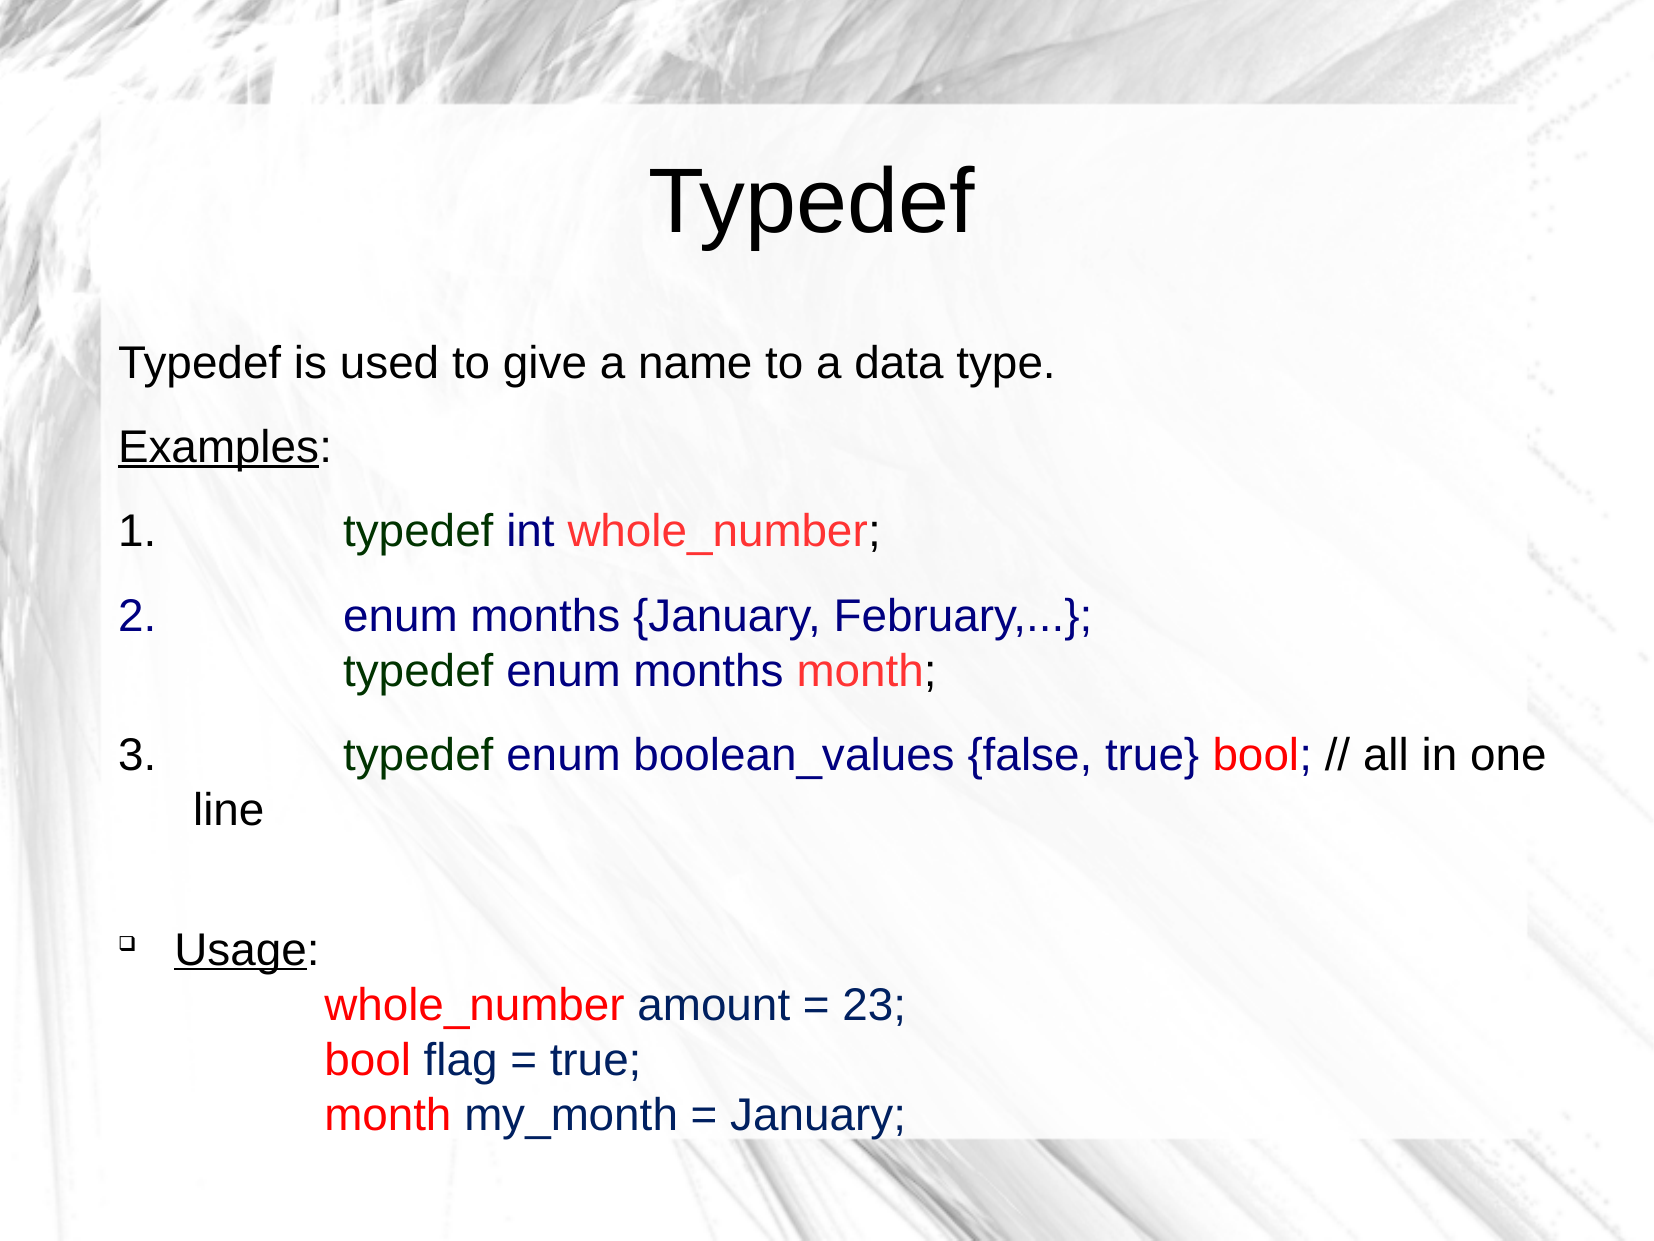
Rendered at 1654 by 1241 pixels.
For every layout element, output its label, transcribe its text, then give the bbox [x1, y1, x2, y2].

list Typedef is used to give a name to a data type. Examples: typedef int whole_number; enum months {January, February,...}; typedef enum months month; typedef enum boolean_values {false, true} bool; // all in one line Usage: whole_number amount = 23; bool flag = true; month my_month = January; [118, 332, 1571, 1121]
picture [0, 0, 1654, 1241]
title Typedef [118, 93, 1506, 299]
